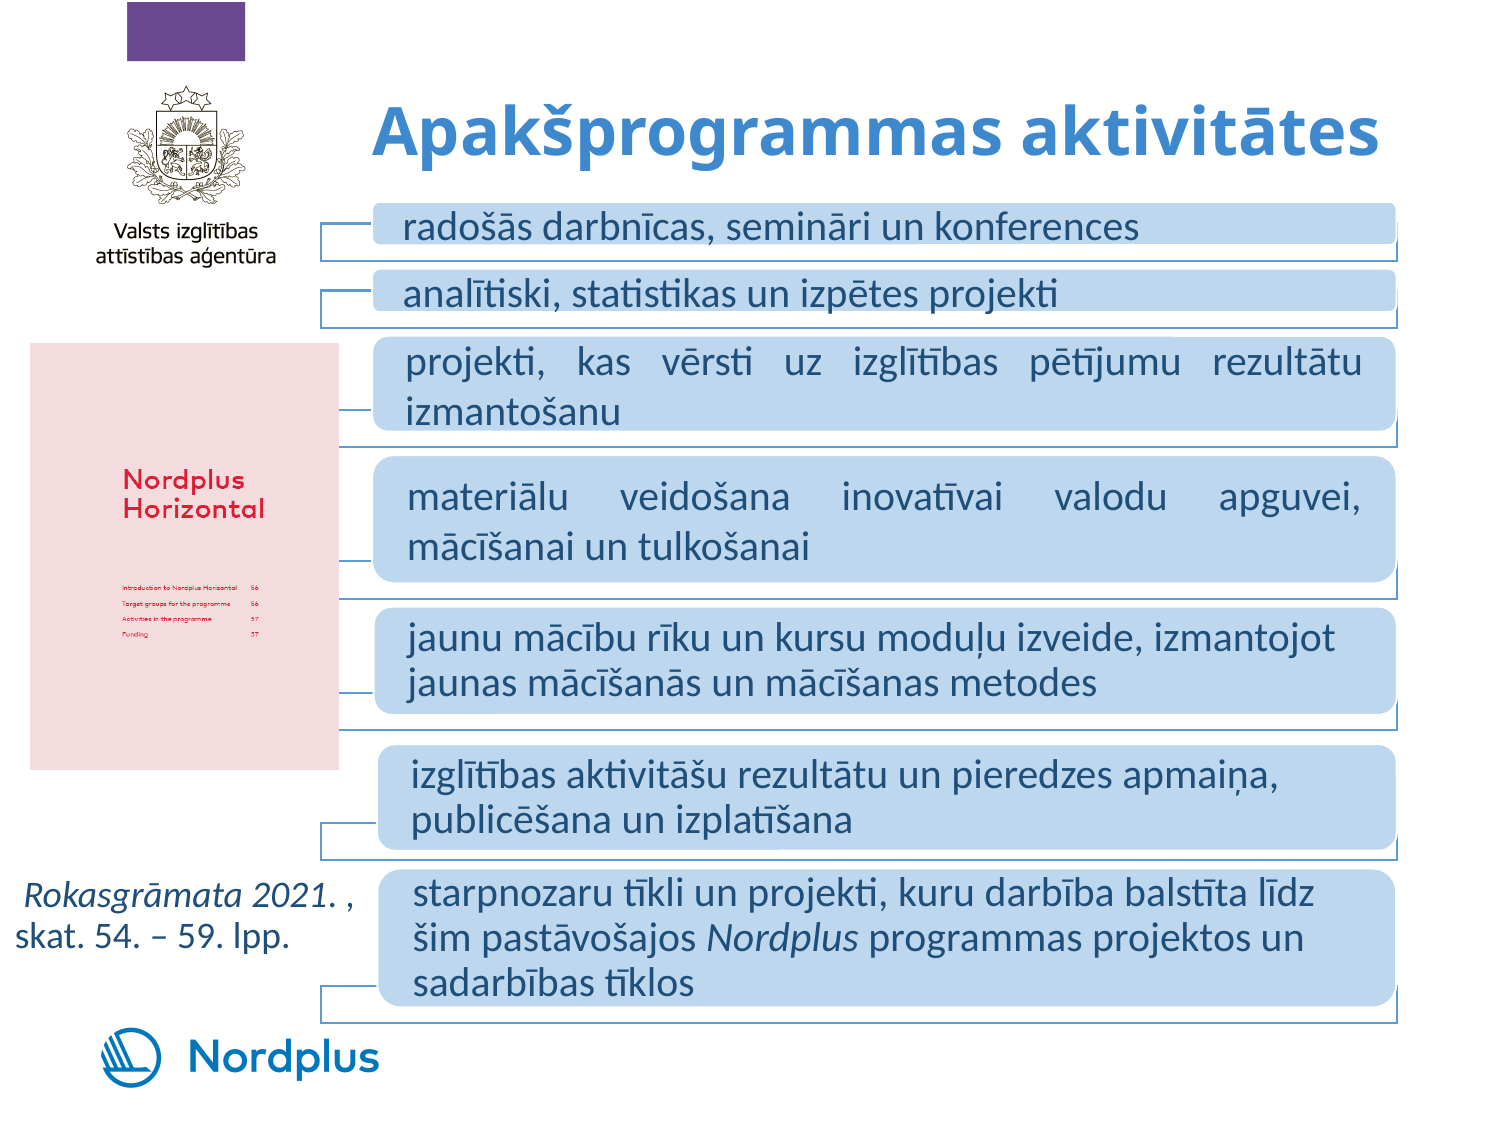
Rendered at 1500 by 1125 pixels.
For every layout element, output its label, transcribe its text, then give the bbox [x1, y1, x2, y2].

picture [0, 208, 1500, 1125]
title Apakšprogrammas aktivitātes [357, 59, 1500, 208]
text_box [320, 181, 1397, 1044]
text_box Rokasgrāmata 2021. , skat. 54. – 59. lpp. [0, 868, 320, 964]
picture [0, 0, 1500, 868]
